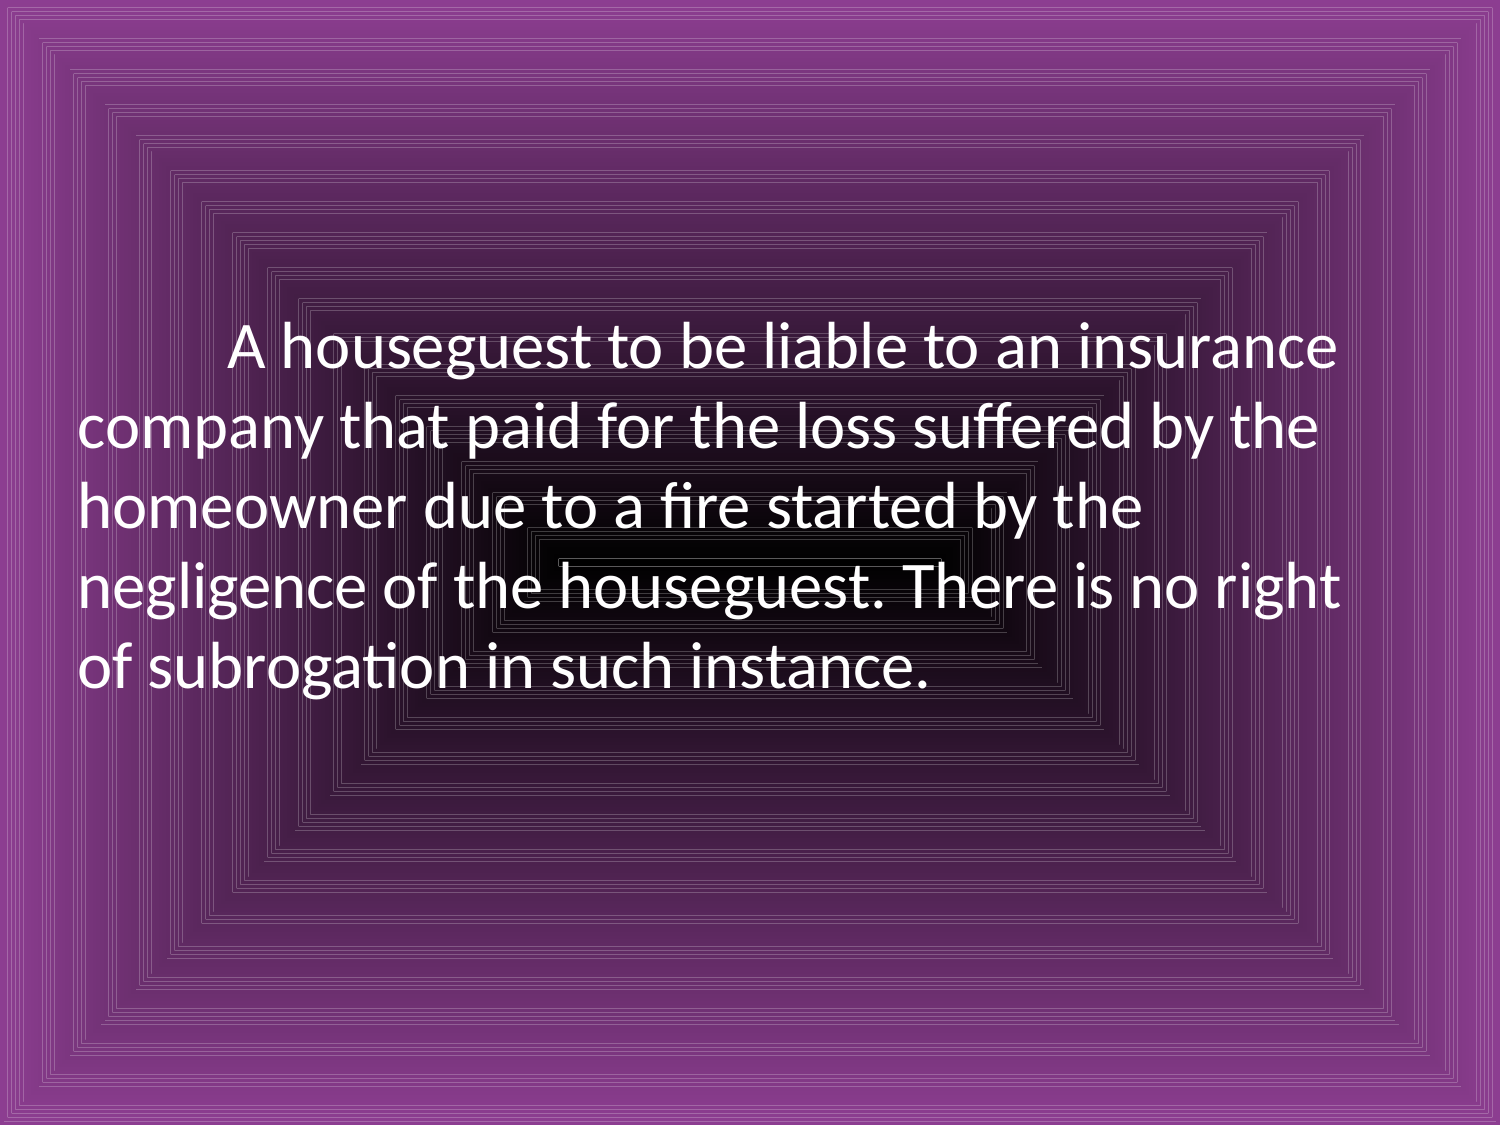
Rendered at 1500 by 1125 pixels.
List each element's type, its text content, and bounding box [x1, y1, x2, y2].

list A houseguest to be liable to an insurance company that paid for the loss suffered by the homeowner due to a fire started by the negligence of the houseguest. There is no right of subrogation in such instance. [62, 137, 1413, 880]
